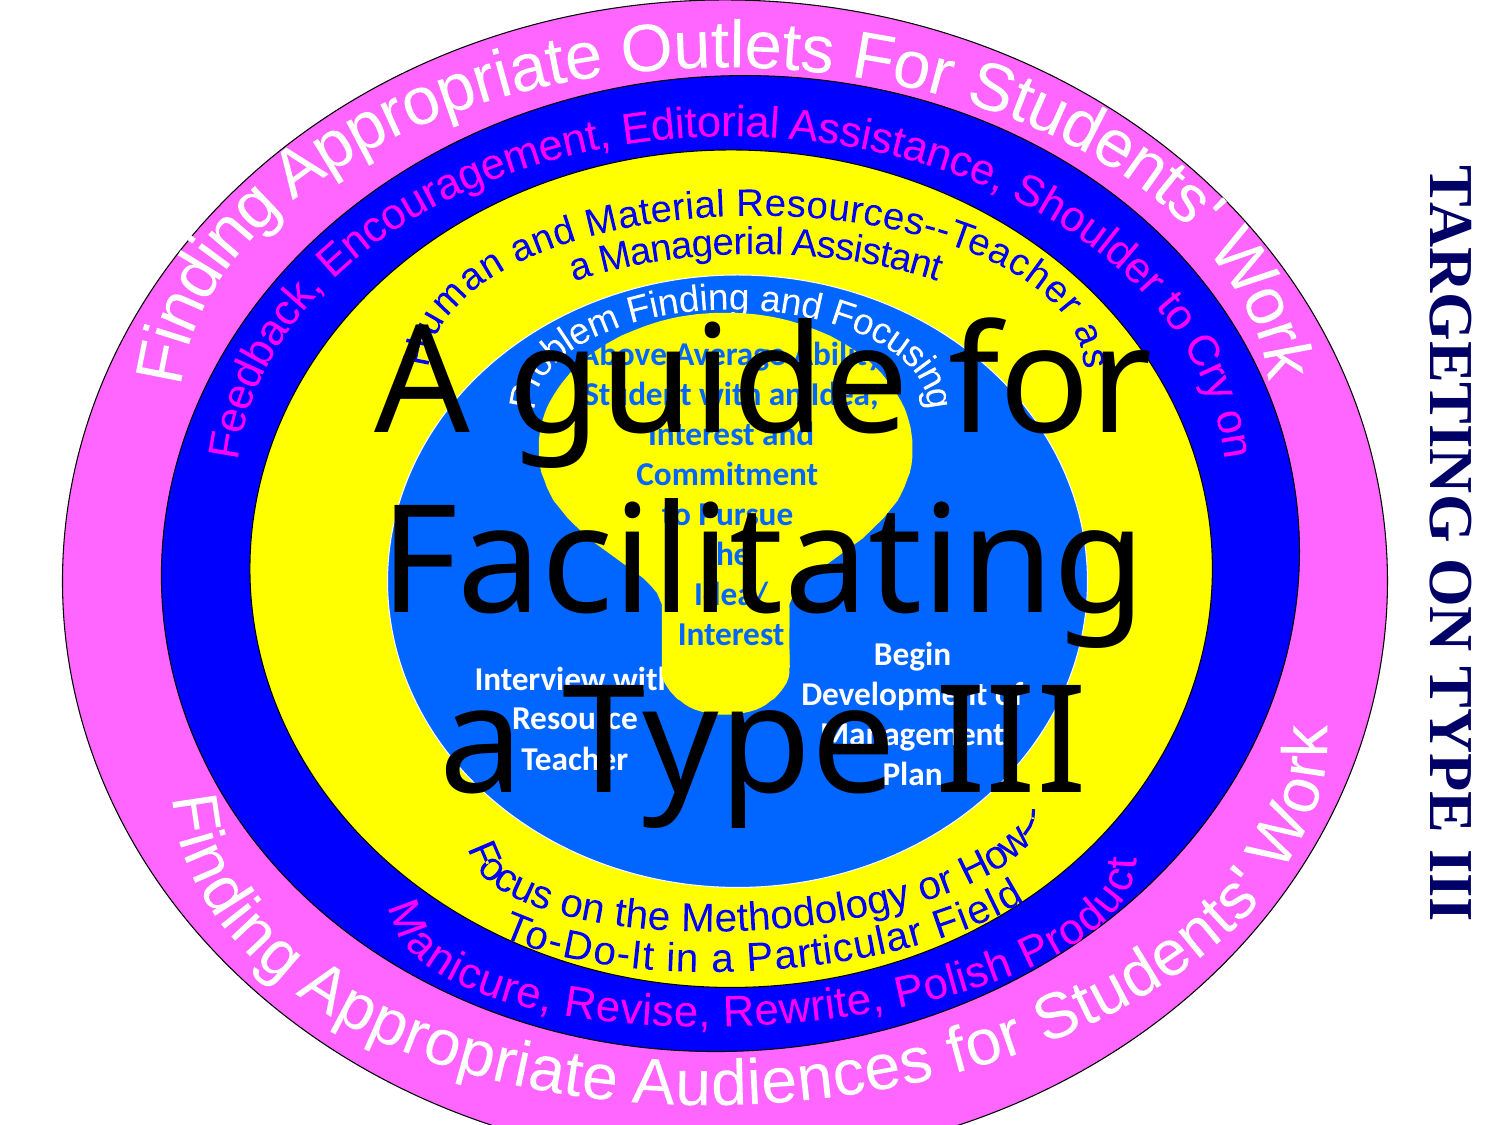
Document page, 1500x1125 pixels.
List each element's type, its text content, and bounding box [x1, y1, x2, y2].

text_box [537, 312, 913, 713]
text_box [387, 274, 1088, 888]
text_box TARGETING ON TYPE III [1394, 99, 1500, 988]
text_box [249, 149, 1213, 988]
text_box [160, 75, 1301, 1052]
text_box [62, 0, 1388, 1125]
